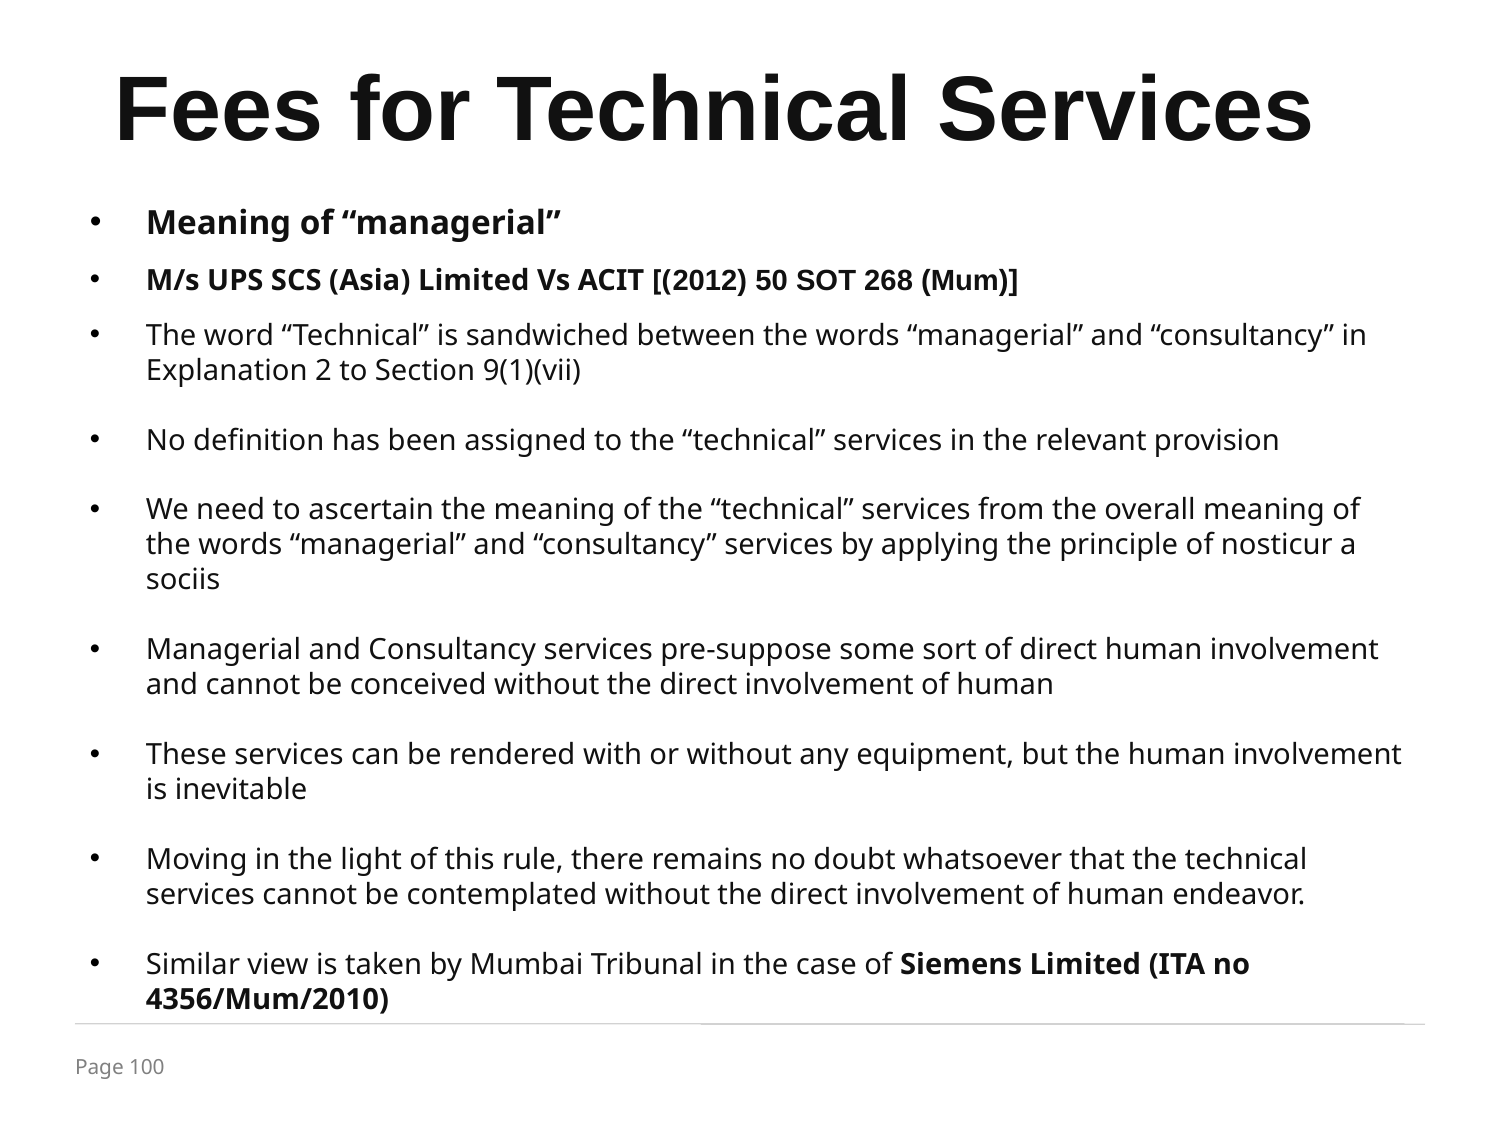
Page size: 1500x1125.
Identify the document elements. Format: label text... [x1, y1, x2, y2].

text_box Fees for Technical Services [100, 57, 1451, 200]
list Meaning of “managerial” M/s UPS SCS (Asia) Limited Vs ACIT [(2012) 50 SOT 268 (Mum)] The word “Technical” is sandwiched between the words “managerial” and “consultancy” in Explanation 2 to Section 9(1)(vii) No definition has been assigned to the “technical” services in the relevant provision We need to ascertain the meaning of the “technical” services from the overall meaning of the words “managerial” and “consultancy” services by applying the principle of nosticur a sociis Managerial and Consultancy services pre-suppose some sort of direct human involvement and cannot be conceived without the direct involvement of human These services can be rendered with or without any equipment, but the human involvement is inevitable Moving in the light of this rule, there remains no doubt whatsoever that the technical services cannot be contemplated without the direct involvement of human endeavor. Similar view is taken by Mumbai Tribunal in the case of Siemens Limited (ITA no 4356/Mum/2010) [75, 193, 1425, 981]
